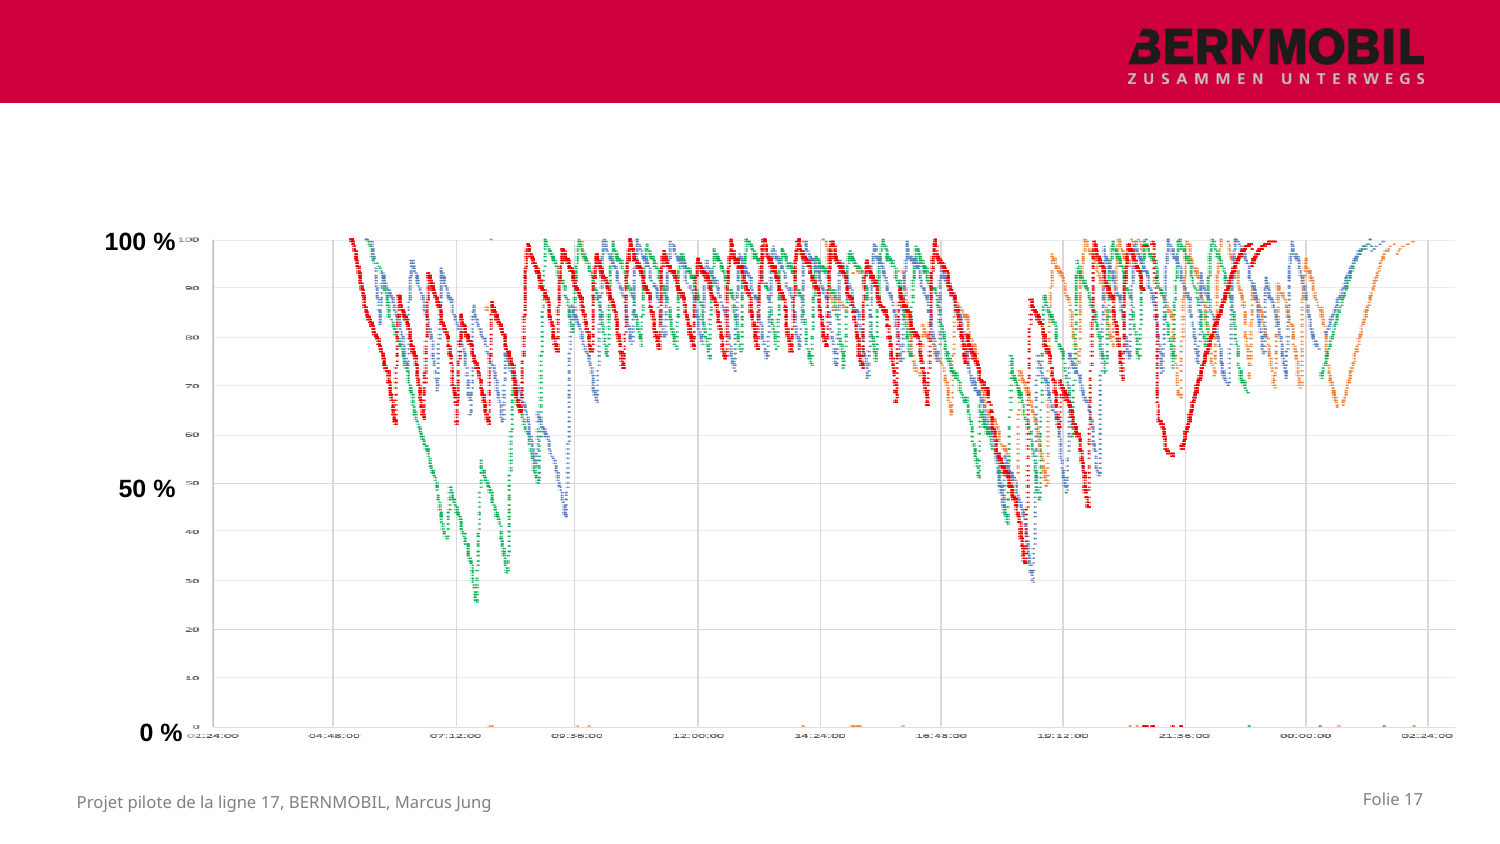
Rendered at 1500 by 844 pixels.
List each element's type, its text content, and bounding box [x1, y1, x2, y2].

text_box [17, 217, 1456, 750]
footer Projet pilote de la ligne 17, BERNMOBIL, Marcus Jung [76, 776, 1045, 812]
slide_number Folie 17 [1068, 776, 1424, 812]
picture [1128, 28, 1424, 84]
